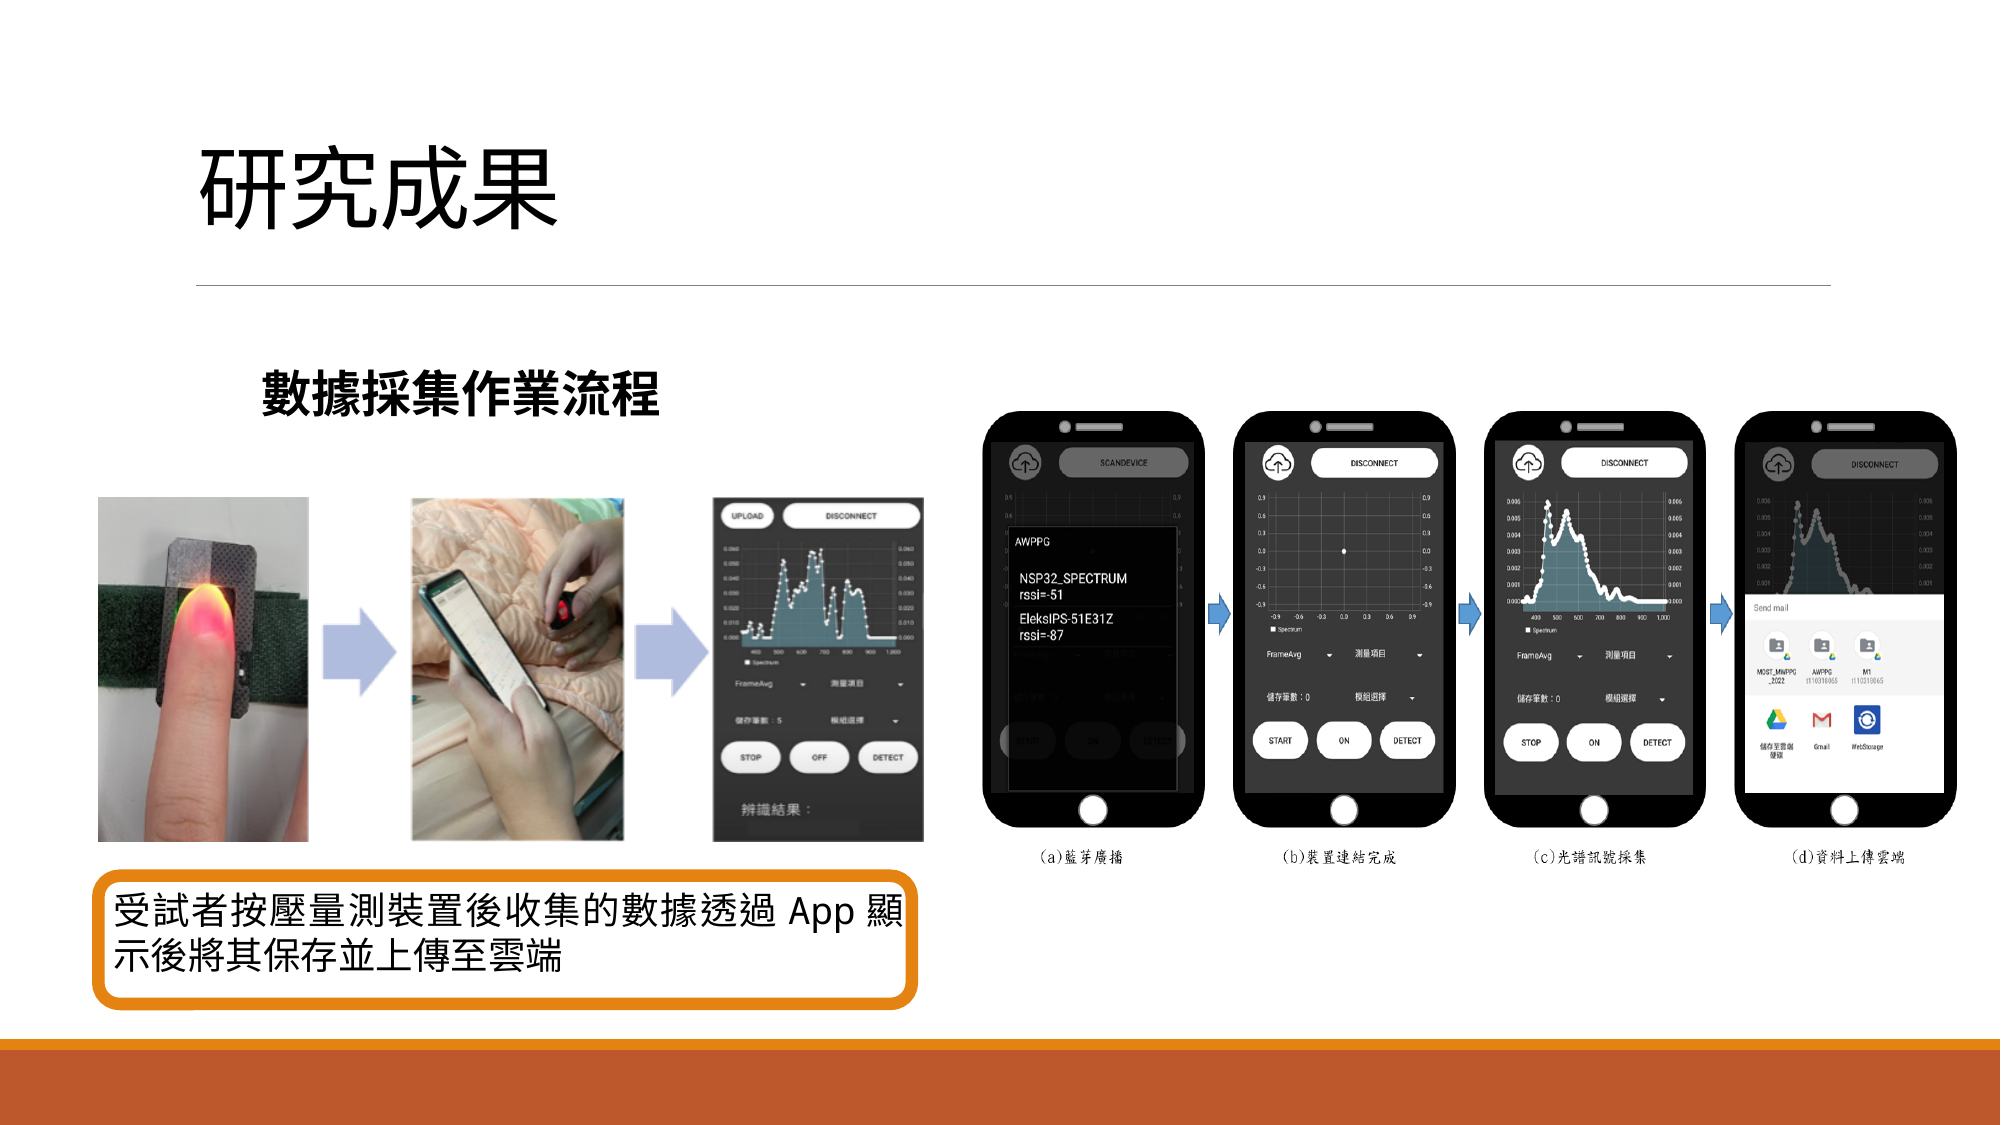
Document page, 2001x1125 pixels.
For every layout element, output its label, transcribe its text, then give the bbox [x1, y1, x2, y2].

picture [97, 496, 925, 843]
text_box 數據採集作業流程 [171, 354, 851, 430]
title 研究成果 [182, 31, 1908, 249]
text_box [97, 875, 919, 1005]
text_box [975, 392, 1963, 877]
